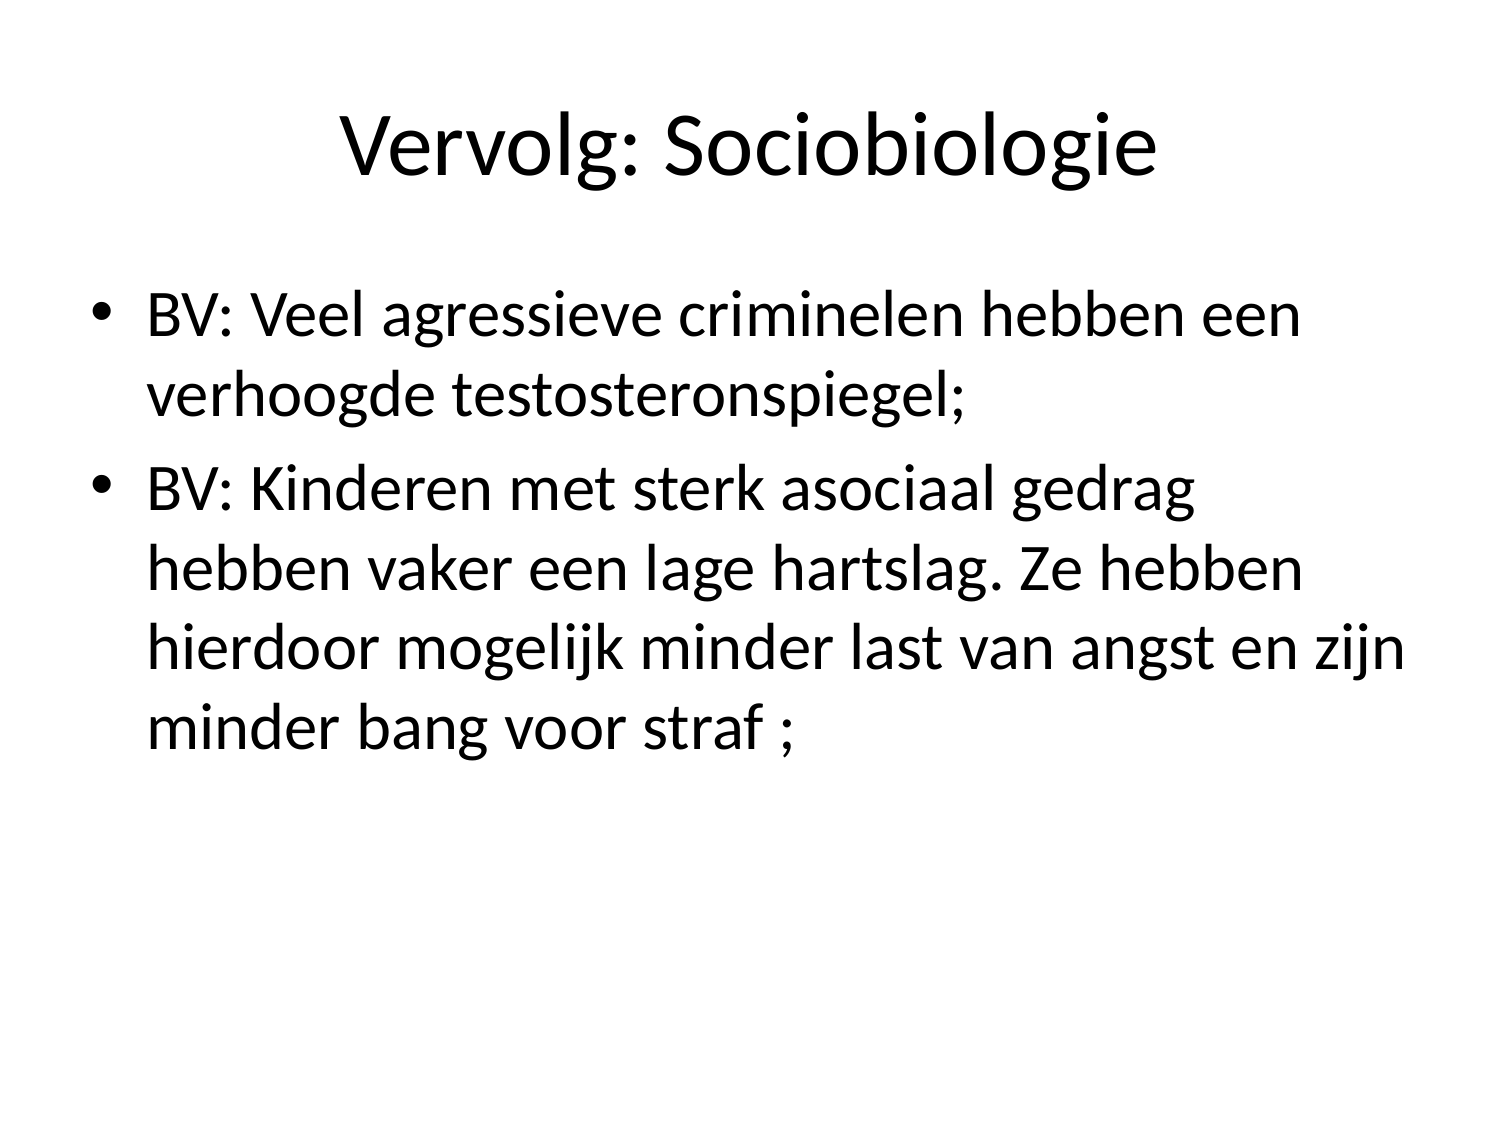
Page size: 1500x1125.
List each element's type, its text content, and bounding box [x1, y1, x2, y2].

list BV: Veel agressieve criminelen hebben een verhoogde testosteronspiegel; BV: Kinderen met sterk asociaal gedrag hebben vaker een lage hartslag. Ze hebben hierdoor mogelijk minder last van angst en zijn minder bang voor straf ; [75, 262, 1425, 1005]
title Vervolg: Sociobiologie [75, 45, 1425, 233]
